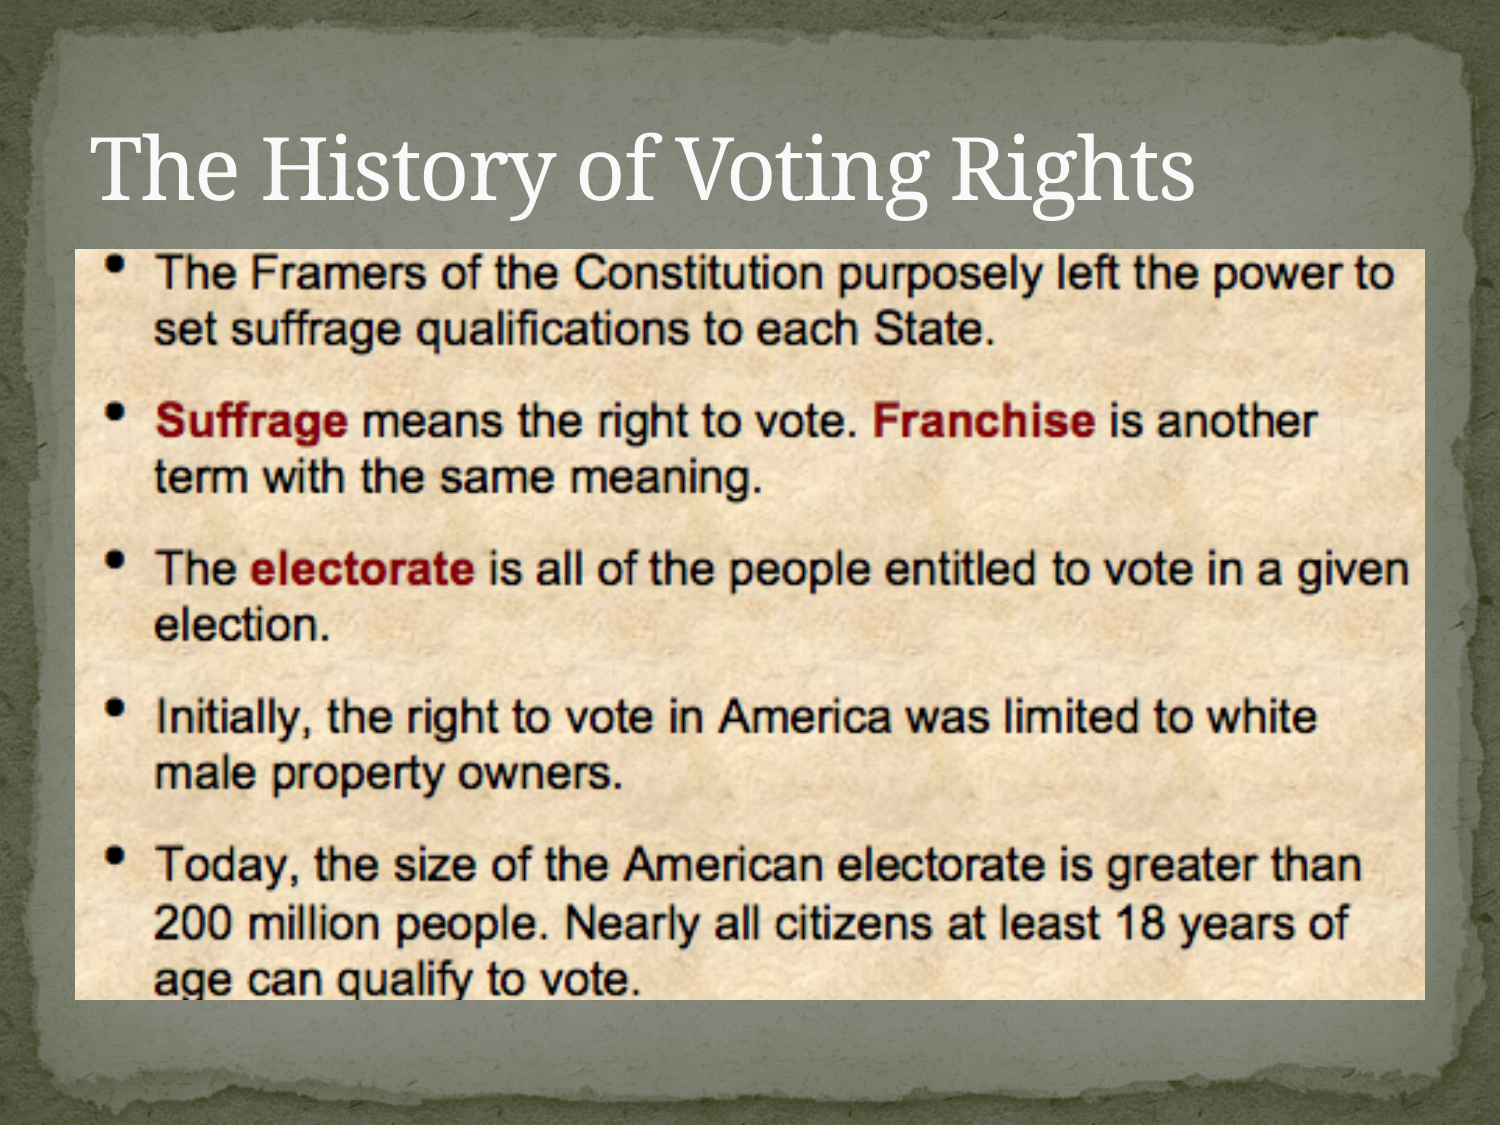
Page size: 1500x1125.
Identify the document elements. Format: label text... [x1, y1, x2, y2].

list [77, 252, 1424, 998]
title The History of Voting Rights [74, 24, 1425, 225]
